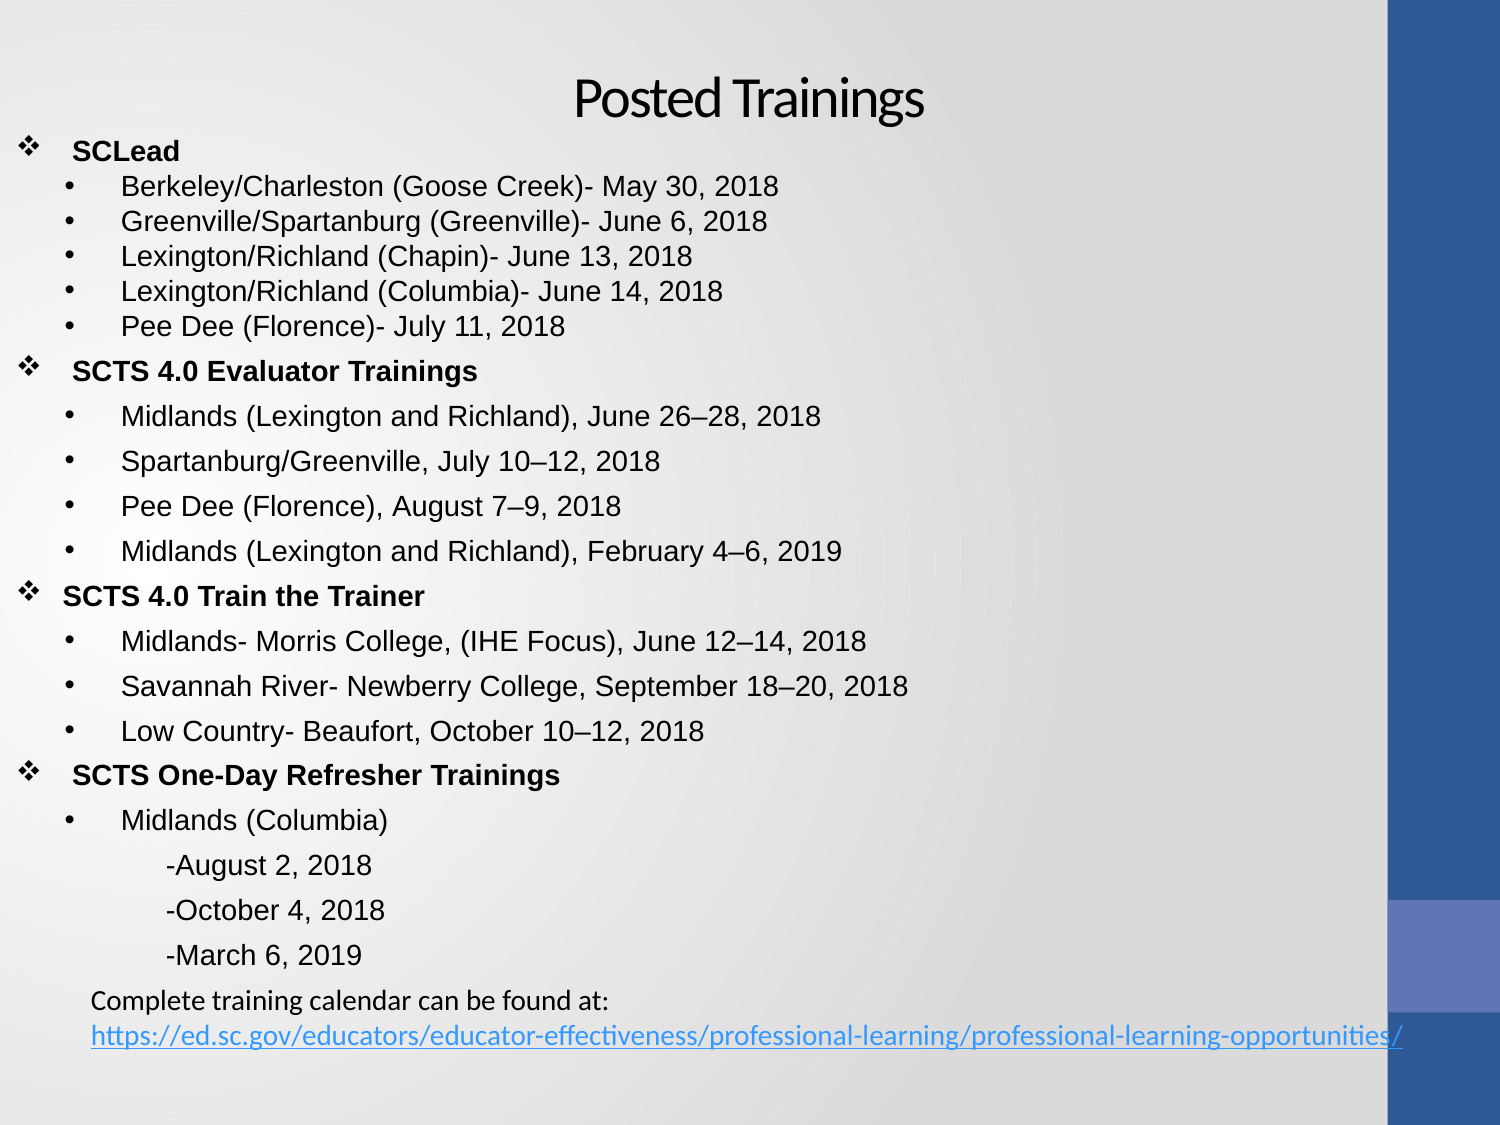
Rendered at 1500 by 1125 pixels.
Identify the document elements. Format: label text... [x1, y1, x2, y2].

title Posted Trainings [75, 62, 1425, 125]
list SCLead Berkeley/Charleston (Goose Creek)- May 30, 2018 Greenville/Spartanburg (Greenville)- June 6, 2018 Lexington/Richland (Chapin)- June 13, 2018 Lexington/Richland (Columbia)- June 14, 2018 Pee Dee (Florence)- July 11, 2018 SCTS 4.0 Evaluator Trainings Midlands (Lexington and Richland), June 26–28, 2018 Spartanburg/Greenville, July 10–12, 2018 Pee Dee (Florence), August 7–9, 2018 Midlands (Lexington and Richland), February 4–6, 2019 SCTS 4.0 Train the Trainer Midlands- Morris College, (IHE Focus), June 12–14, 2018 Savannah River- Newberry College, September 18–20, 2018 Low Country- Beaufort, October 10–12, 2018 SCTS One-Day Refresher Trainings Midlands (Columbia) -August 2, 2018 -October 4, 2018 -March 6, 2019 Complete training calendar can be found at: https://ed.sc.gov/educators/educator-effectiveness/professional-learning/professional-learning-opportunities/ [0, 125, 1500, 1029]
